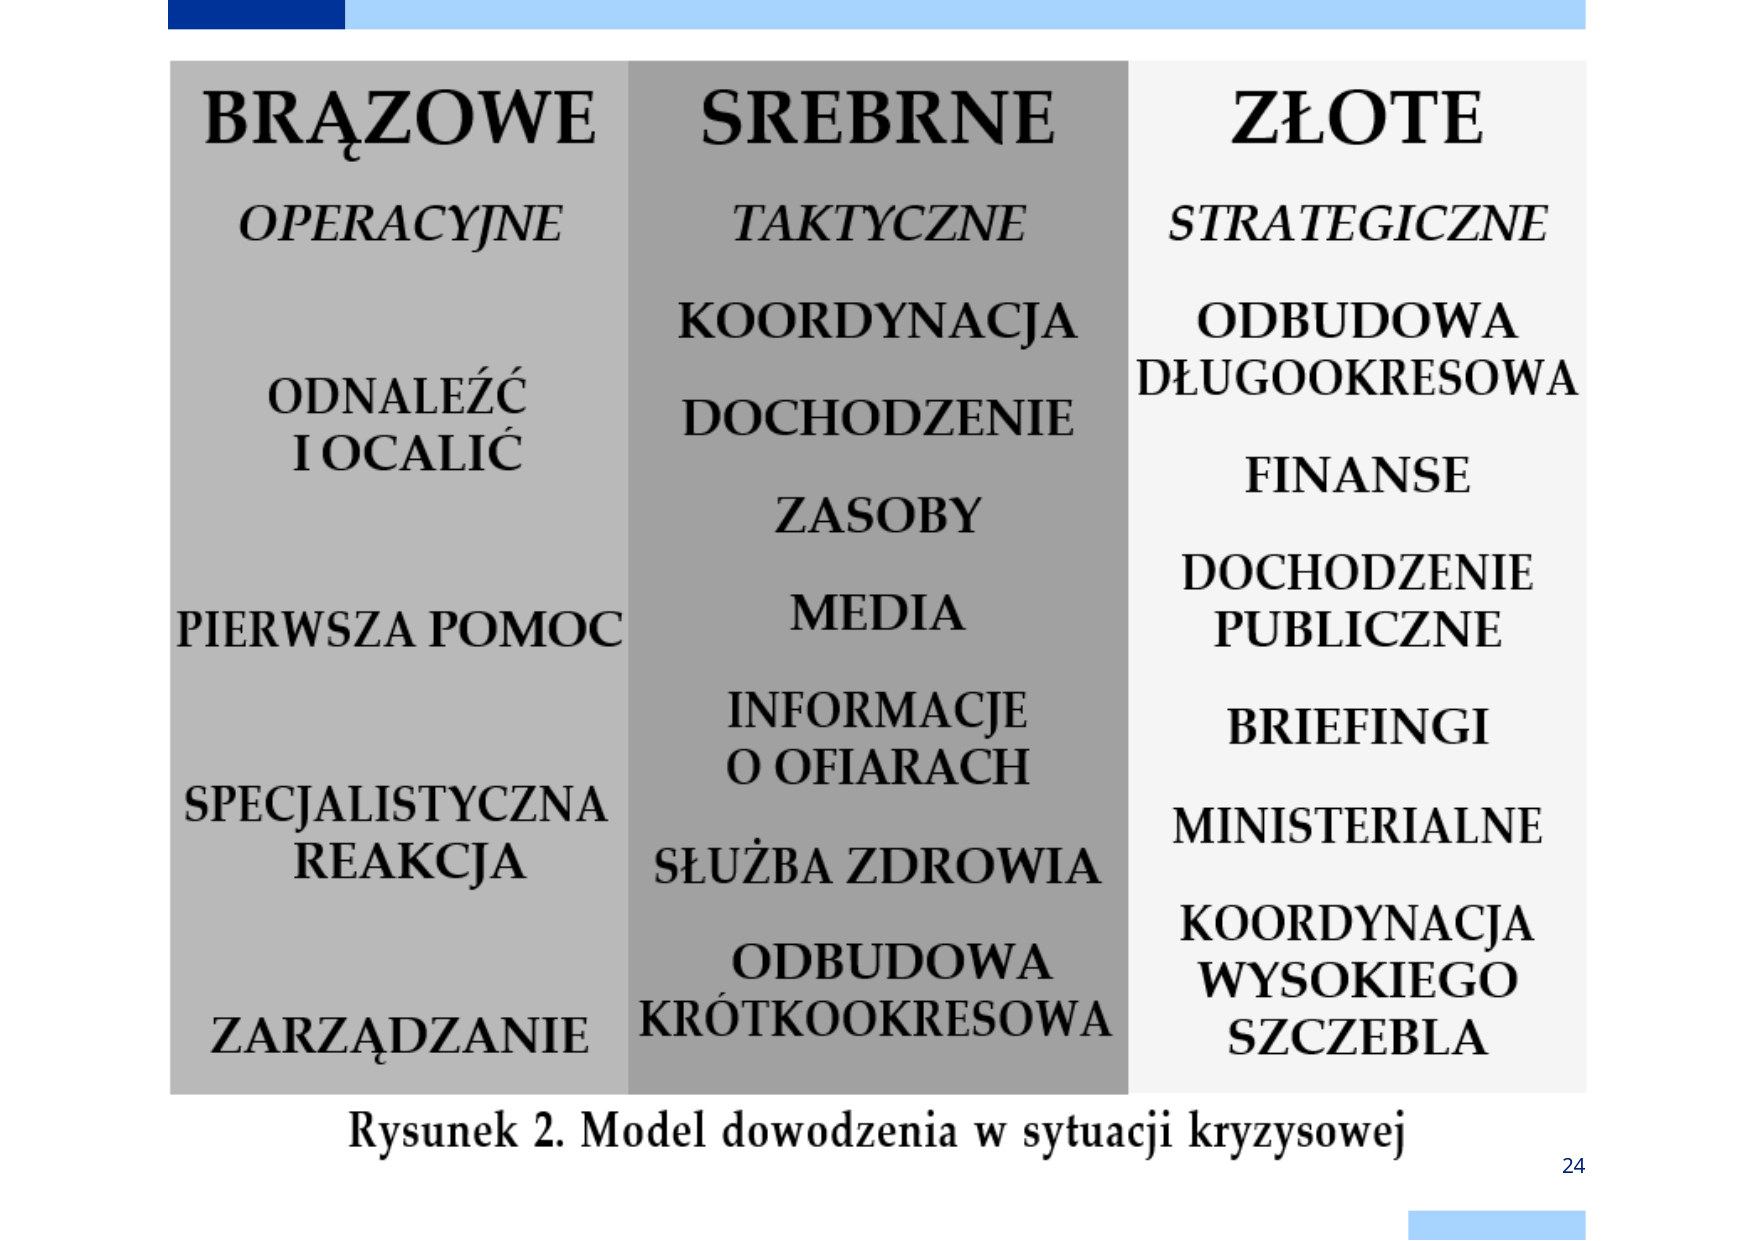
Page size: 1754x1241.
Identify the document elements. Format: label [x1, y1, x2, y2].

list [100, 41, 1654, 1199]
